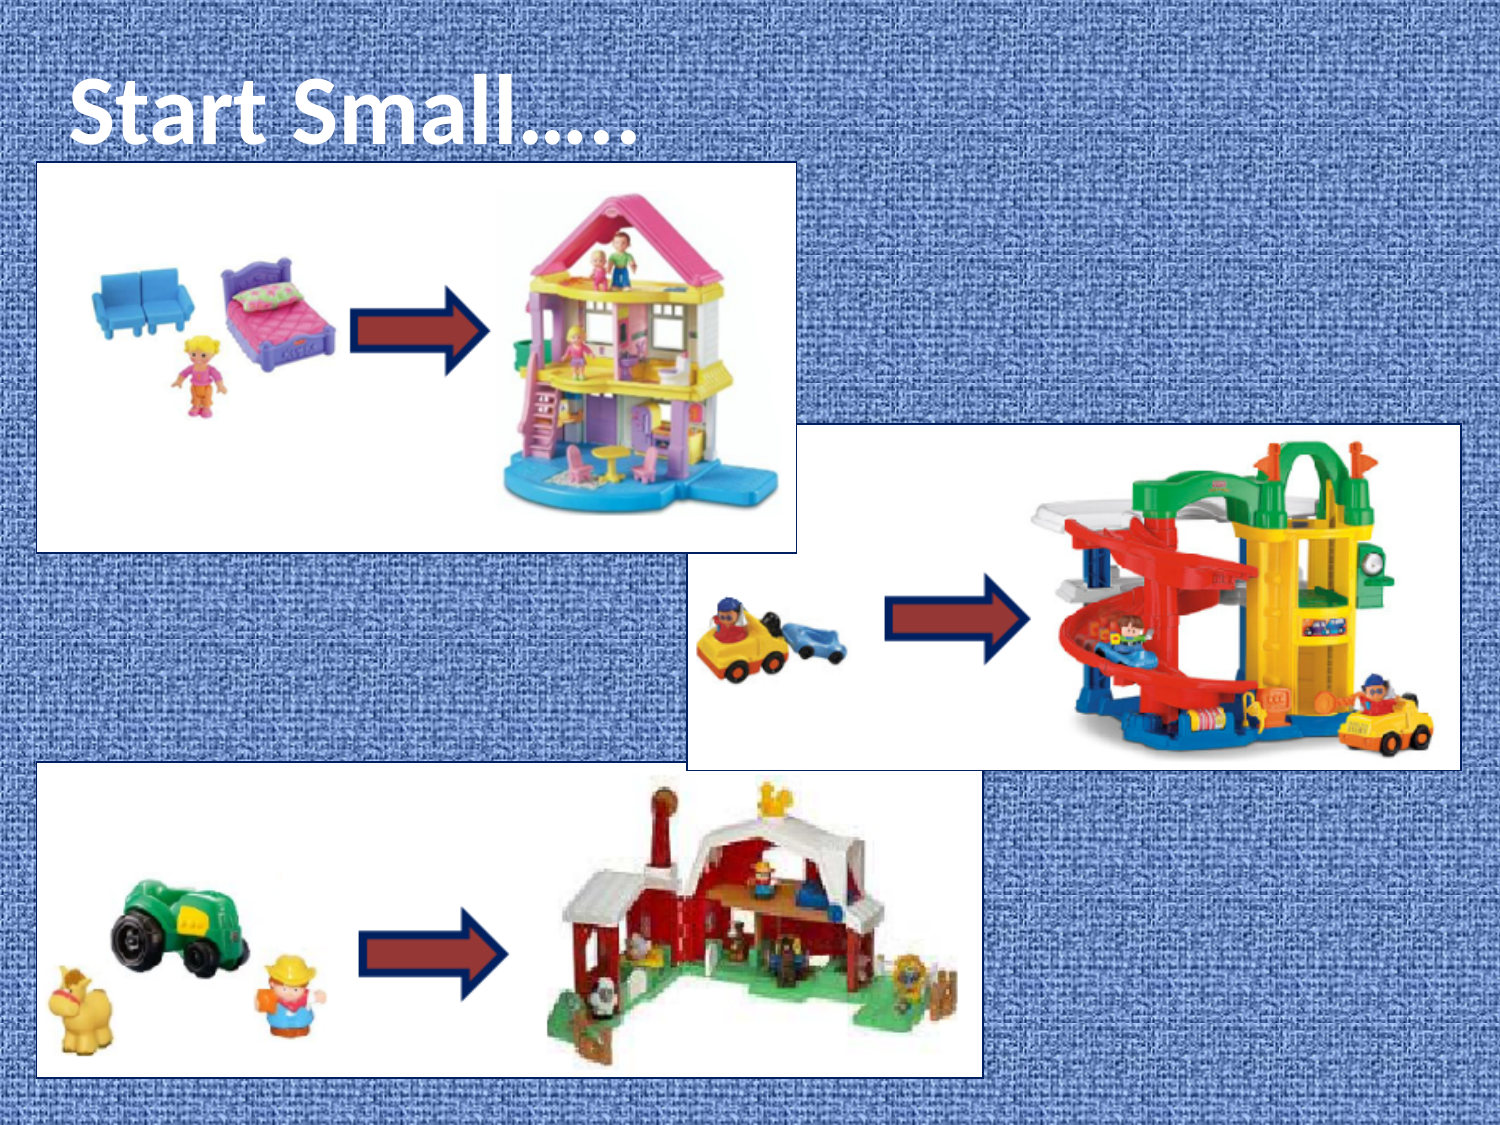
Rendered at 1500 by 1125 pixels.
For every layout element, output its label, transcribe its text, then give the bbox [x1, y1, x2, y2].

text_box Start Small….. [53, 37, 658, 160]
picture [0, 0, 1500, 1125]
